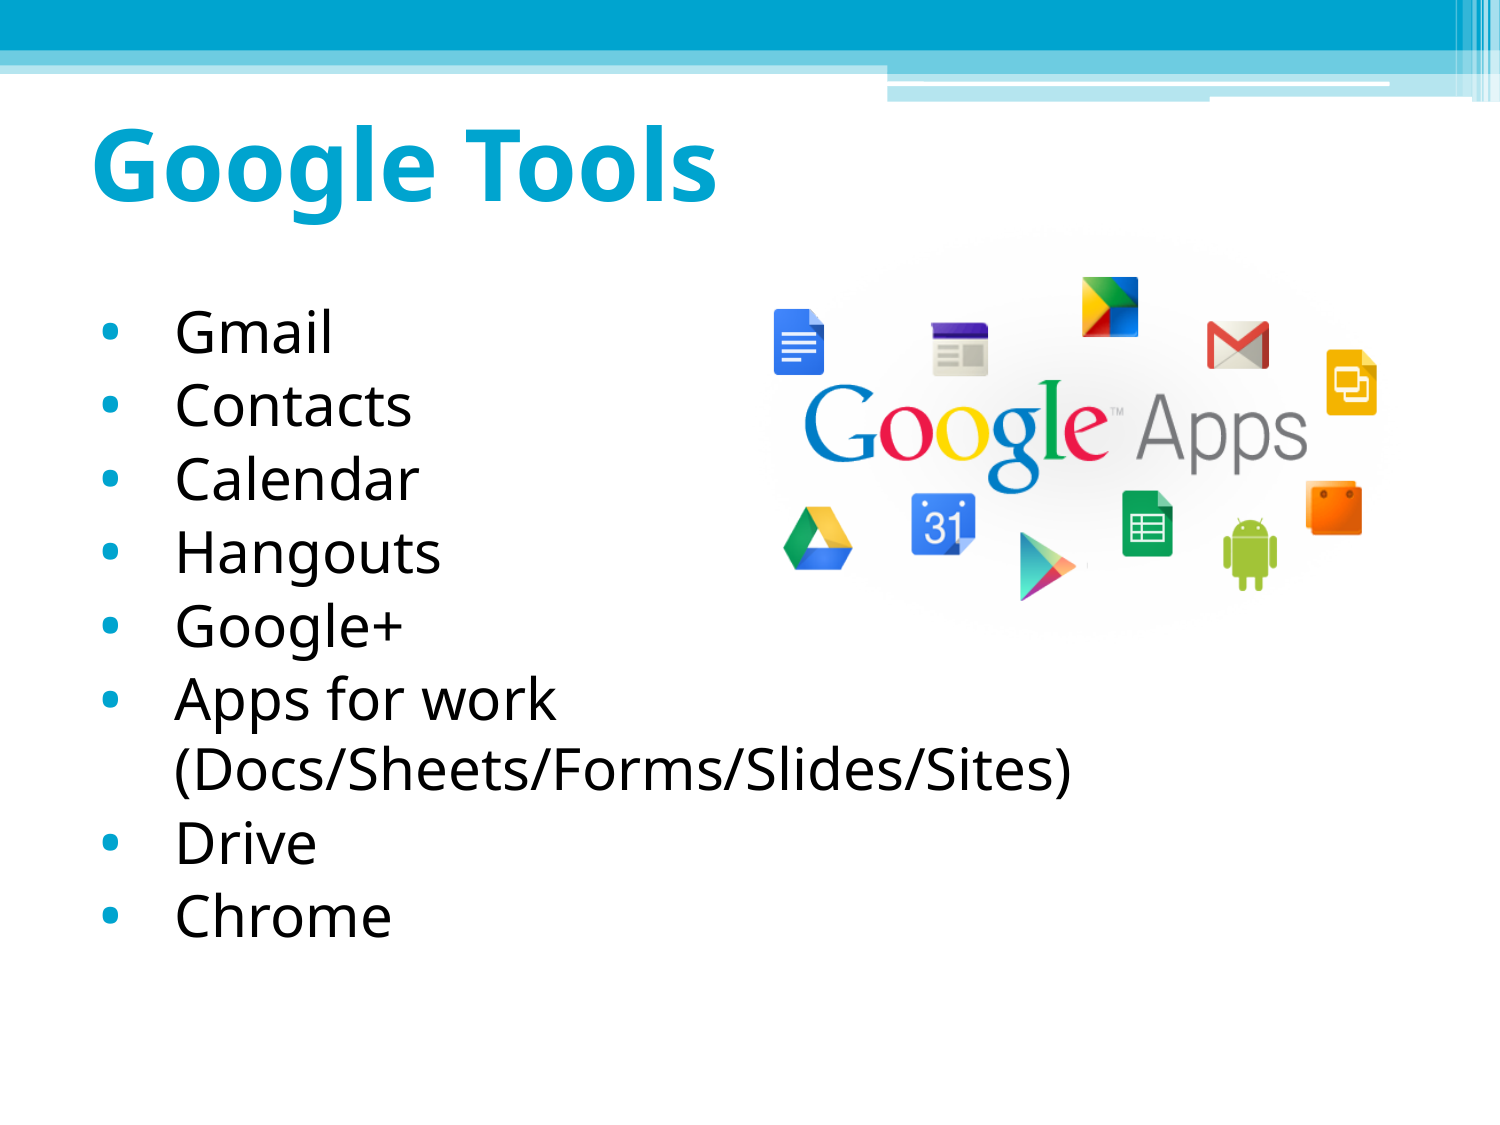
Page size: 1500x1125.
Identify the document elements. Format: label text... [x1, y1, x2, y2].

list Gmail Contacts Calendar Hangouts Google+ Apps for work (Docs/Sheets/Forms/Slides/Sites) Drive Chrome [77, 287, 1420, 1000]
picture [752, 223, 1401, 644]
title Google Tools [75, 75, 1418, 248]
